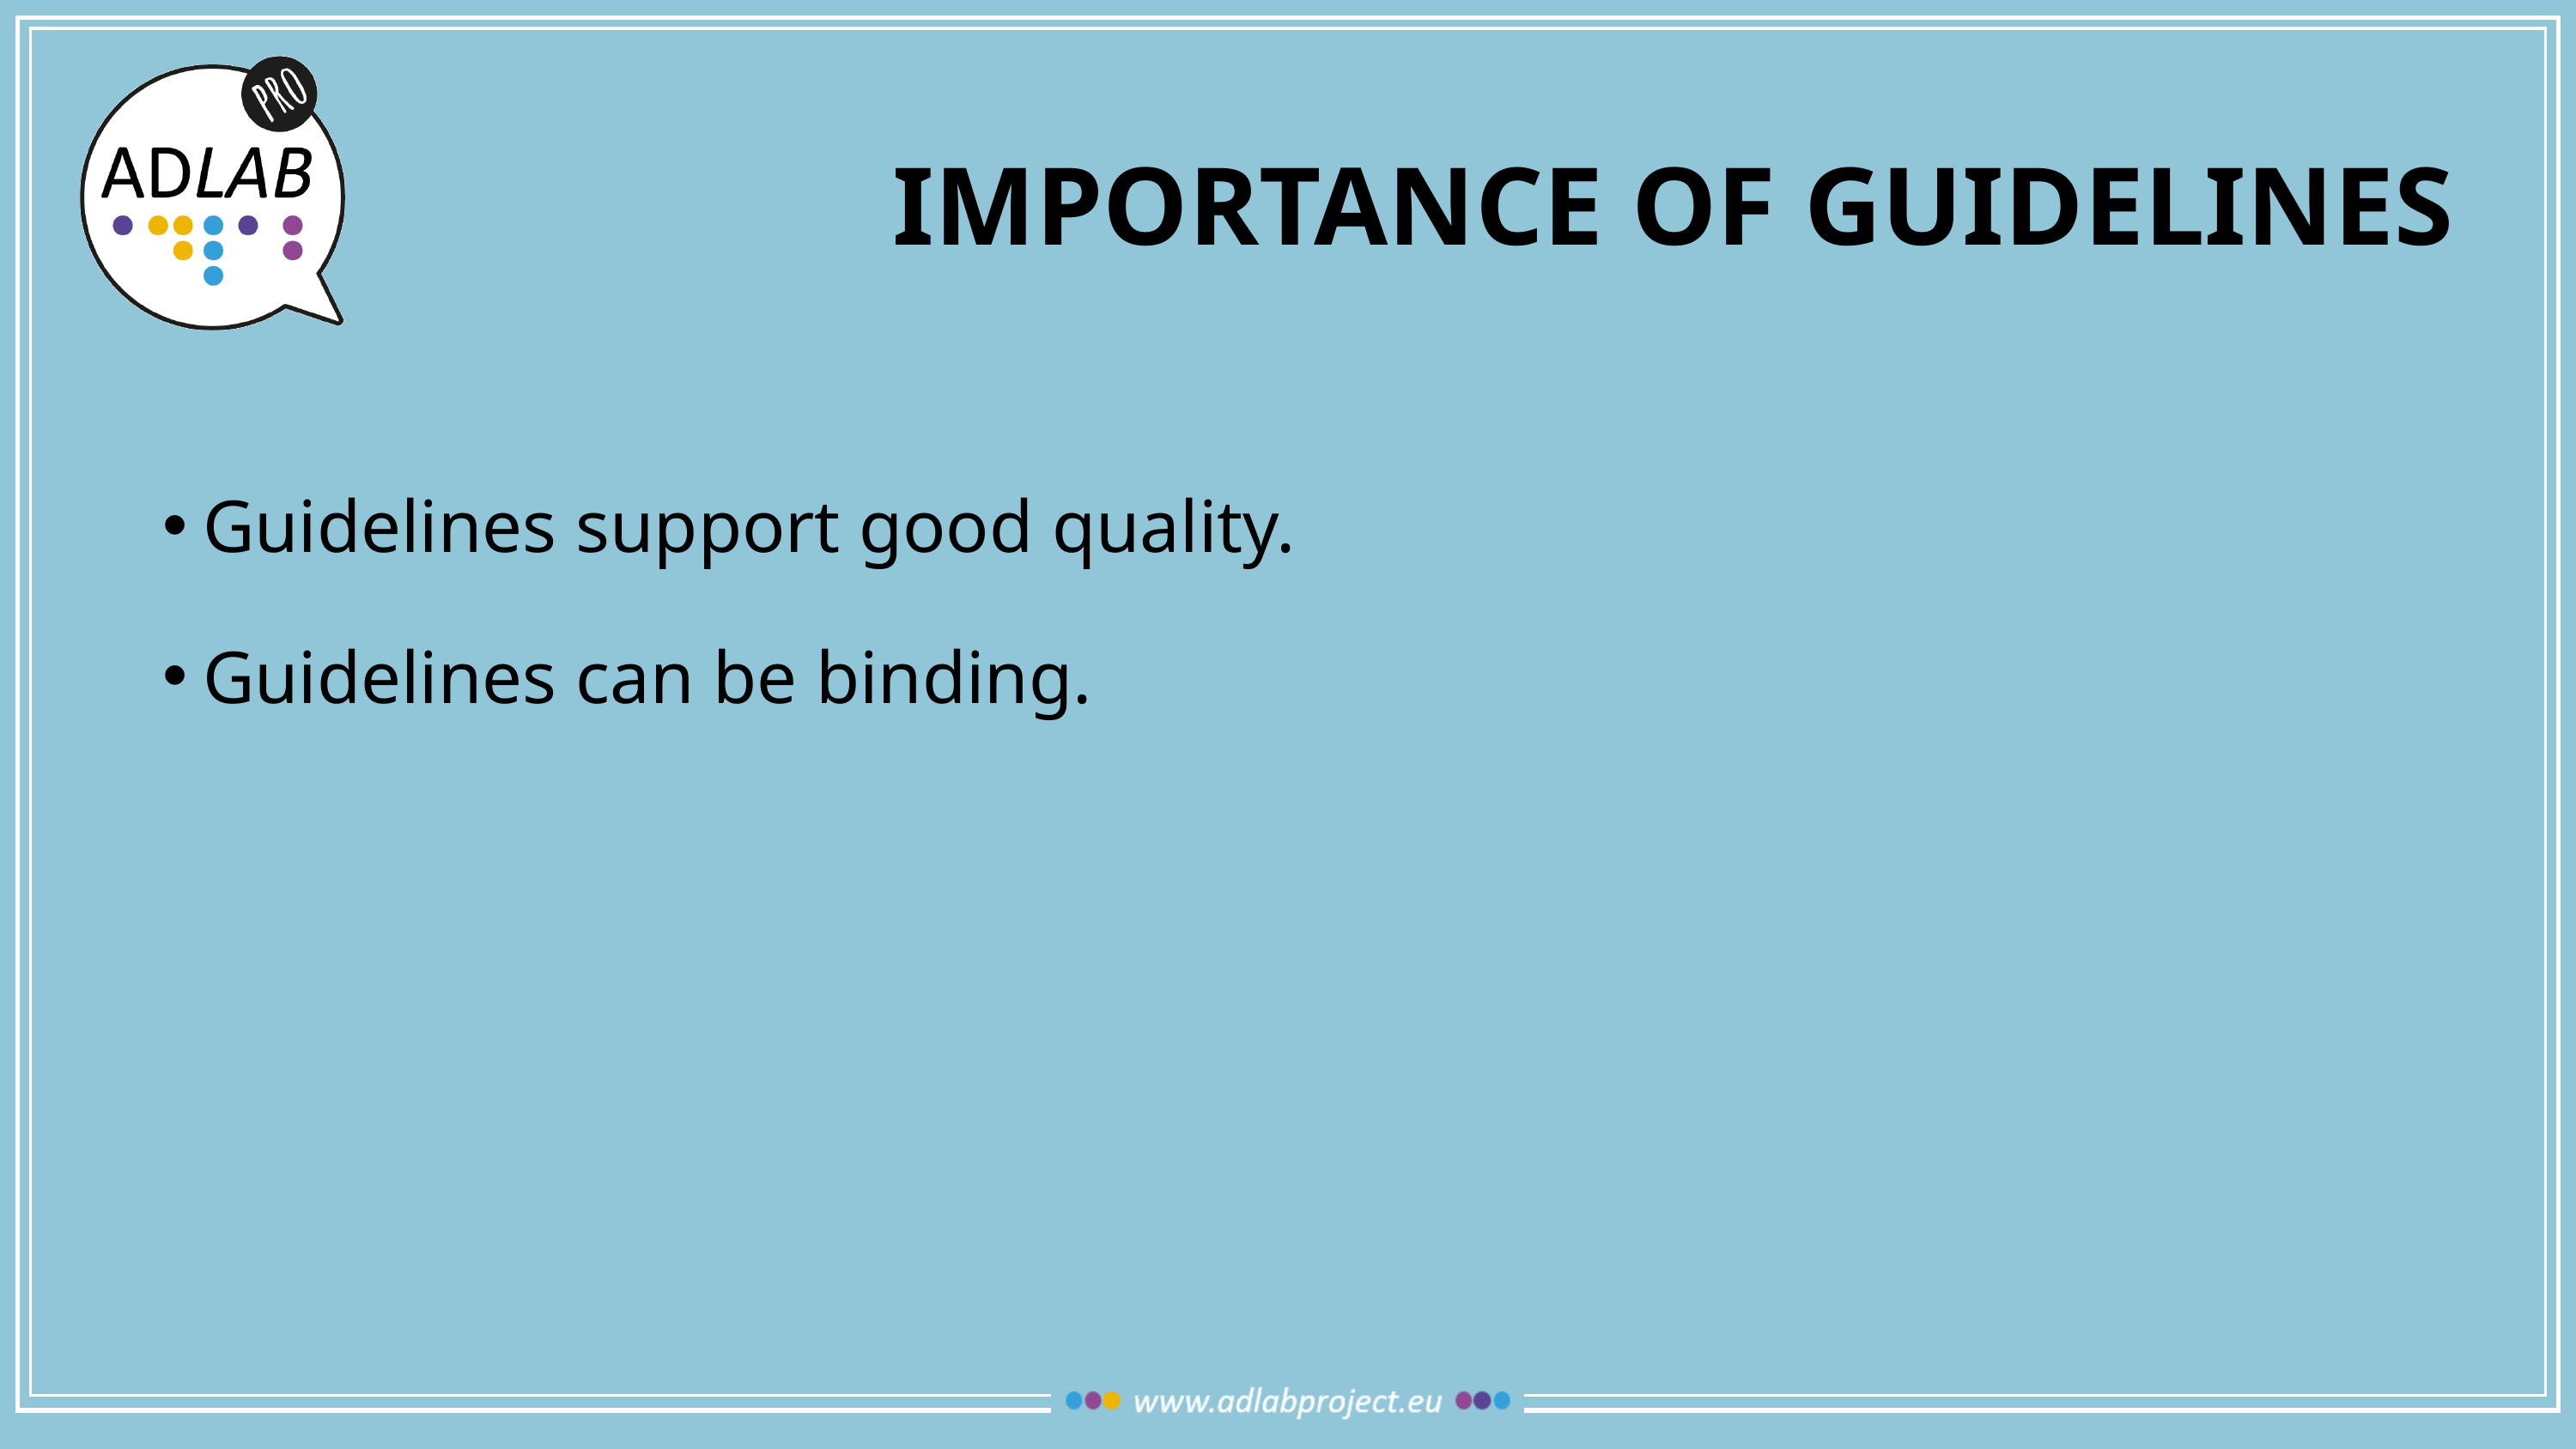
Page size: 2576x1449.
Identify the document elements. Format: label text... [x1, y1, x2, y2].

picture [72, 49, 353, 330]
picture [1051, 1378, 1524, 1429]
list Guidelines support good quality. Guidelines can be binding. [150, 431, 2467, 1181]
title IMPORTANCE OF GUIDELINES [384, 70, 2467, 351]
